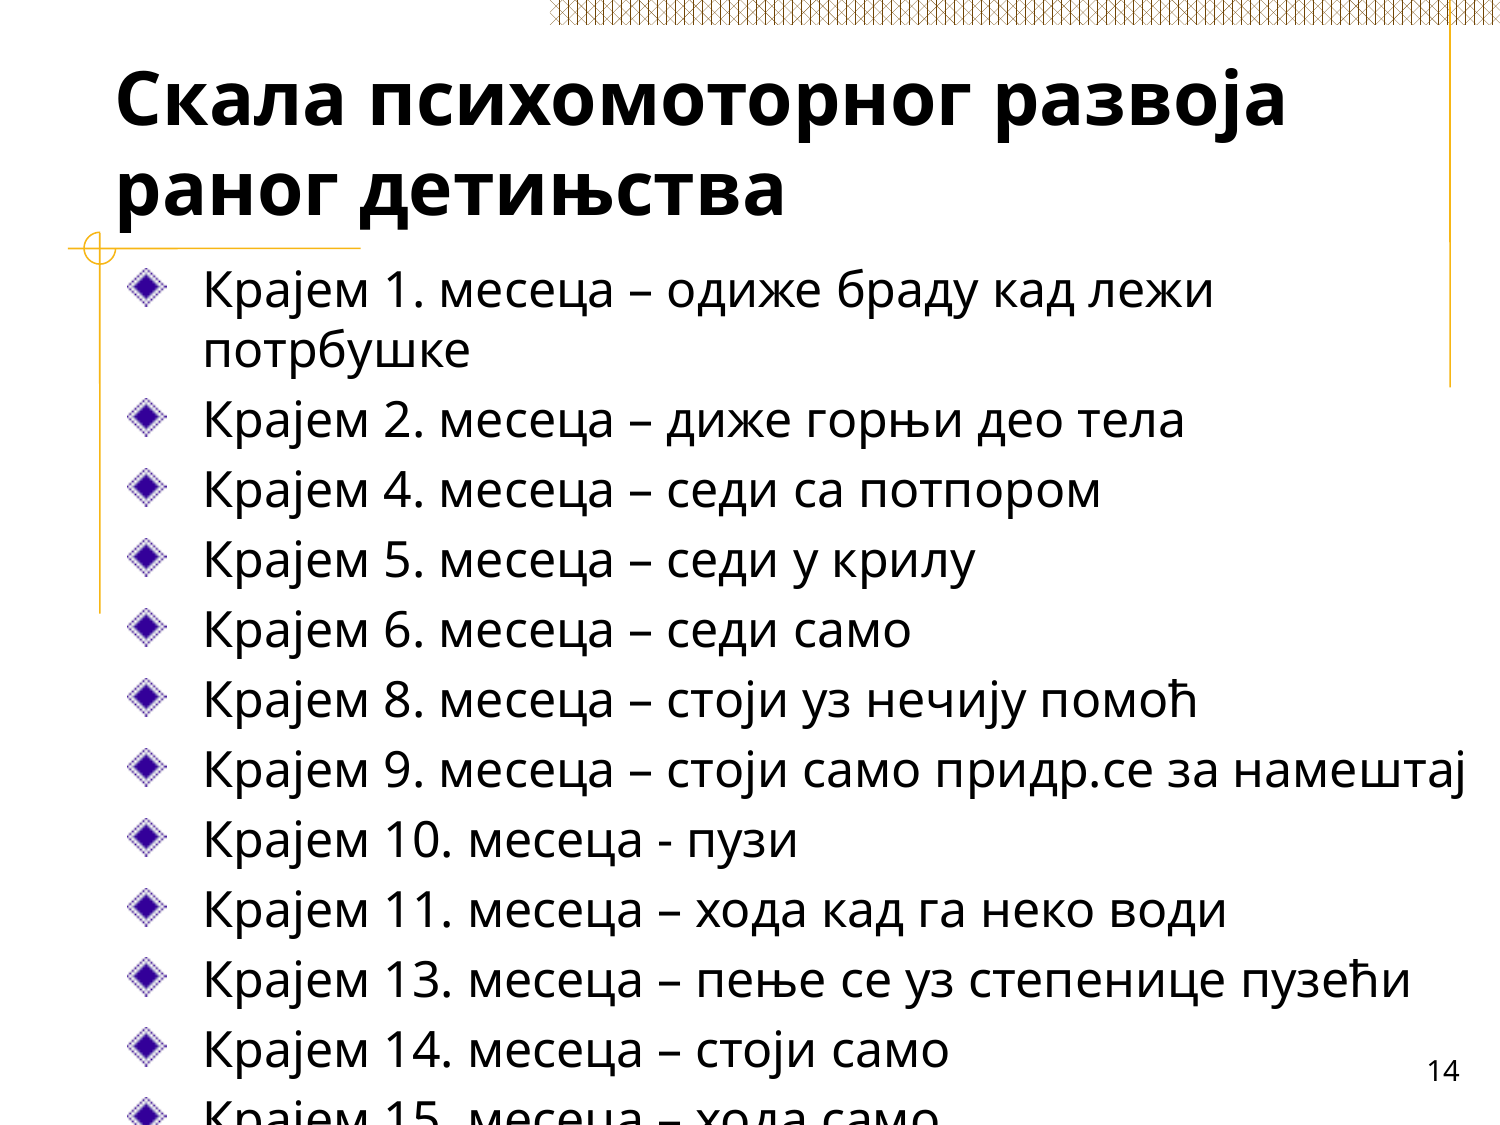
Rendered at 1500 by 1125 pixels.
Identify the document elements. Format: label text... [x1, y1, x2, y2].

picture [127, 608, 167, 647]
list Крајем 1. месеца – одиже браду кад лежи потрбушке Крајем 2. месеца – диже горњи део тела Крајем 4. месеца – седи са потпором Крајем 5. месеца – седи у крилу Крајем 6. месеца – седи само Крајем 8. месеца – стоји уз нечију помоћ Крајем 9. месеца – стоји само придр.се за намештај Крајем 10. месеца - пузи Крајем 11. месеца – хода кад га неко води Крајем 13. месеца – пење се уз степенице пузећи Крајем 14. месеца – стоји само Крајем 15. месеца – хода само [112, 249, 1500, 926]
picture [127, 1027, 167, 1067]
picture [127, 678, 167, 717]
picture [127, 398, 167, 437]
picture [127, 468, 167, 507]
picture [127, 268, 167, 307]
picture [127, 957, 167, 997]
title Скала психомоторног развоја раног детињства [99, 49, 1376, 238]
picture [127, 1097, 167, 1125]
picture [127, 888, 167, 927]
picture [127, 538, 167, 577]
picture [127, 818, 167, 857]
slide_number 14 [1162, 1025, 1475, 1100]
picture [127, 748, 167, 787]
